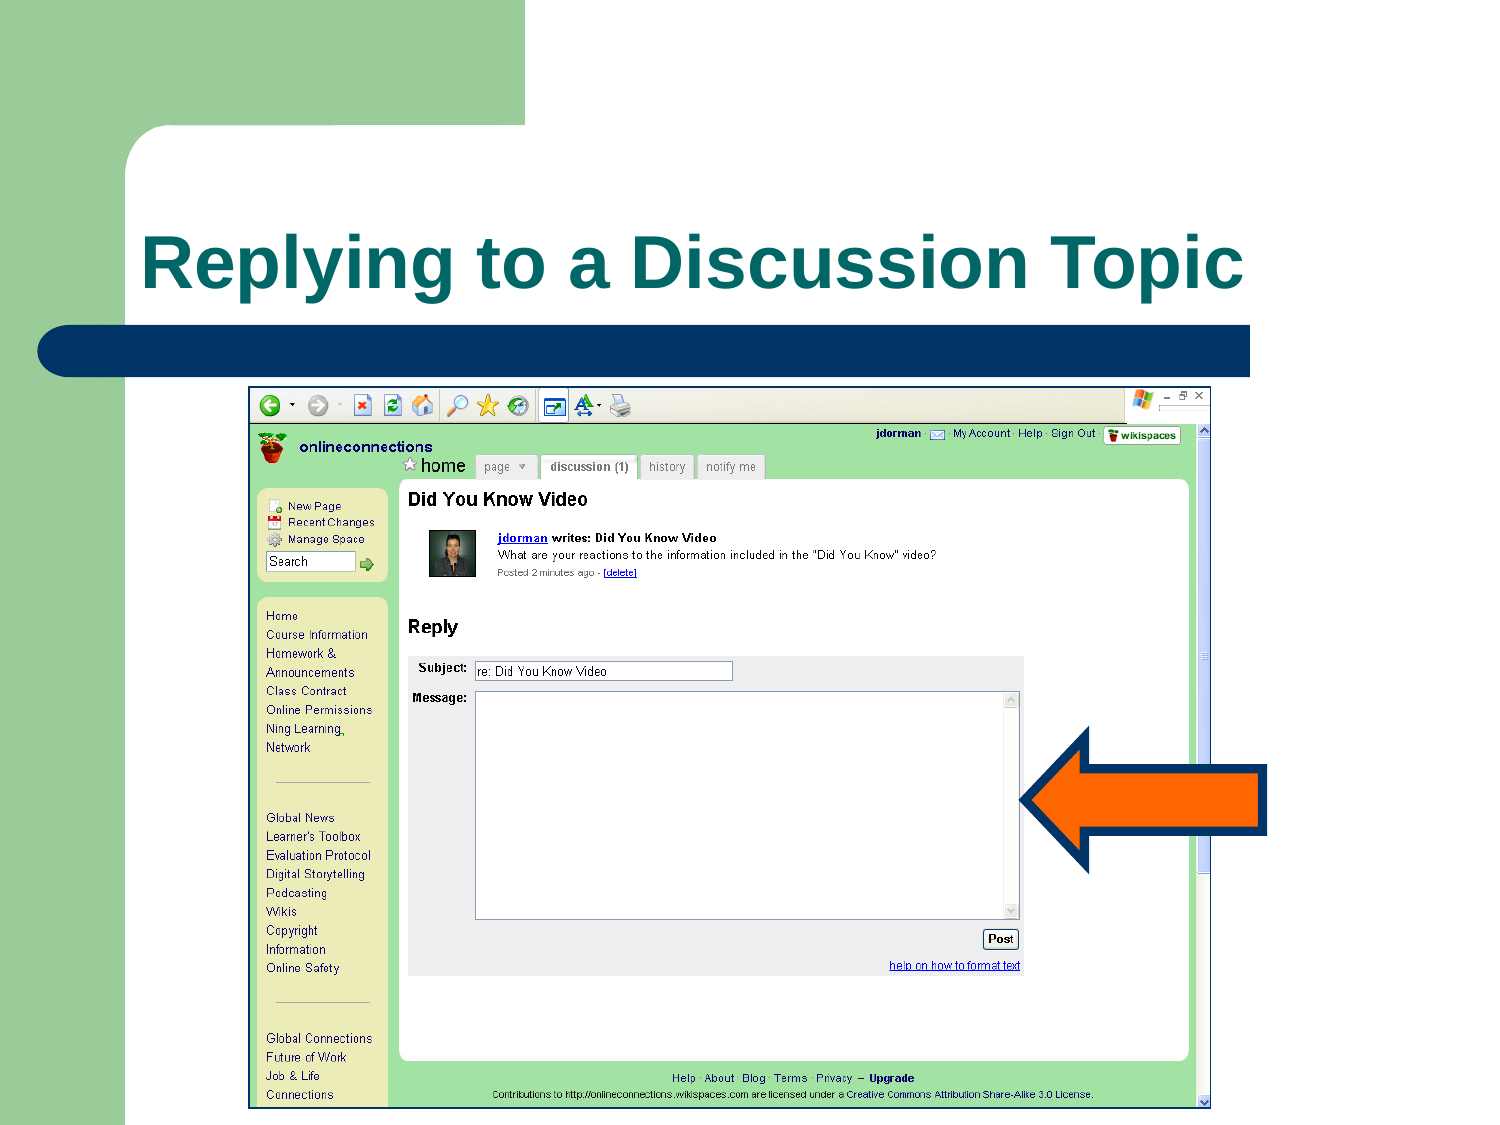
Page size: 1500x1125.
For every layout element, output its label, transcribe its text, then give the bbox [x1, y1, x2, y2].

title Replying to a Discussion Topic [124, 124, 1426, 313]
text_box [249, 387, 1263, 1108]
